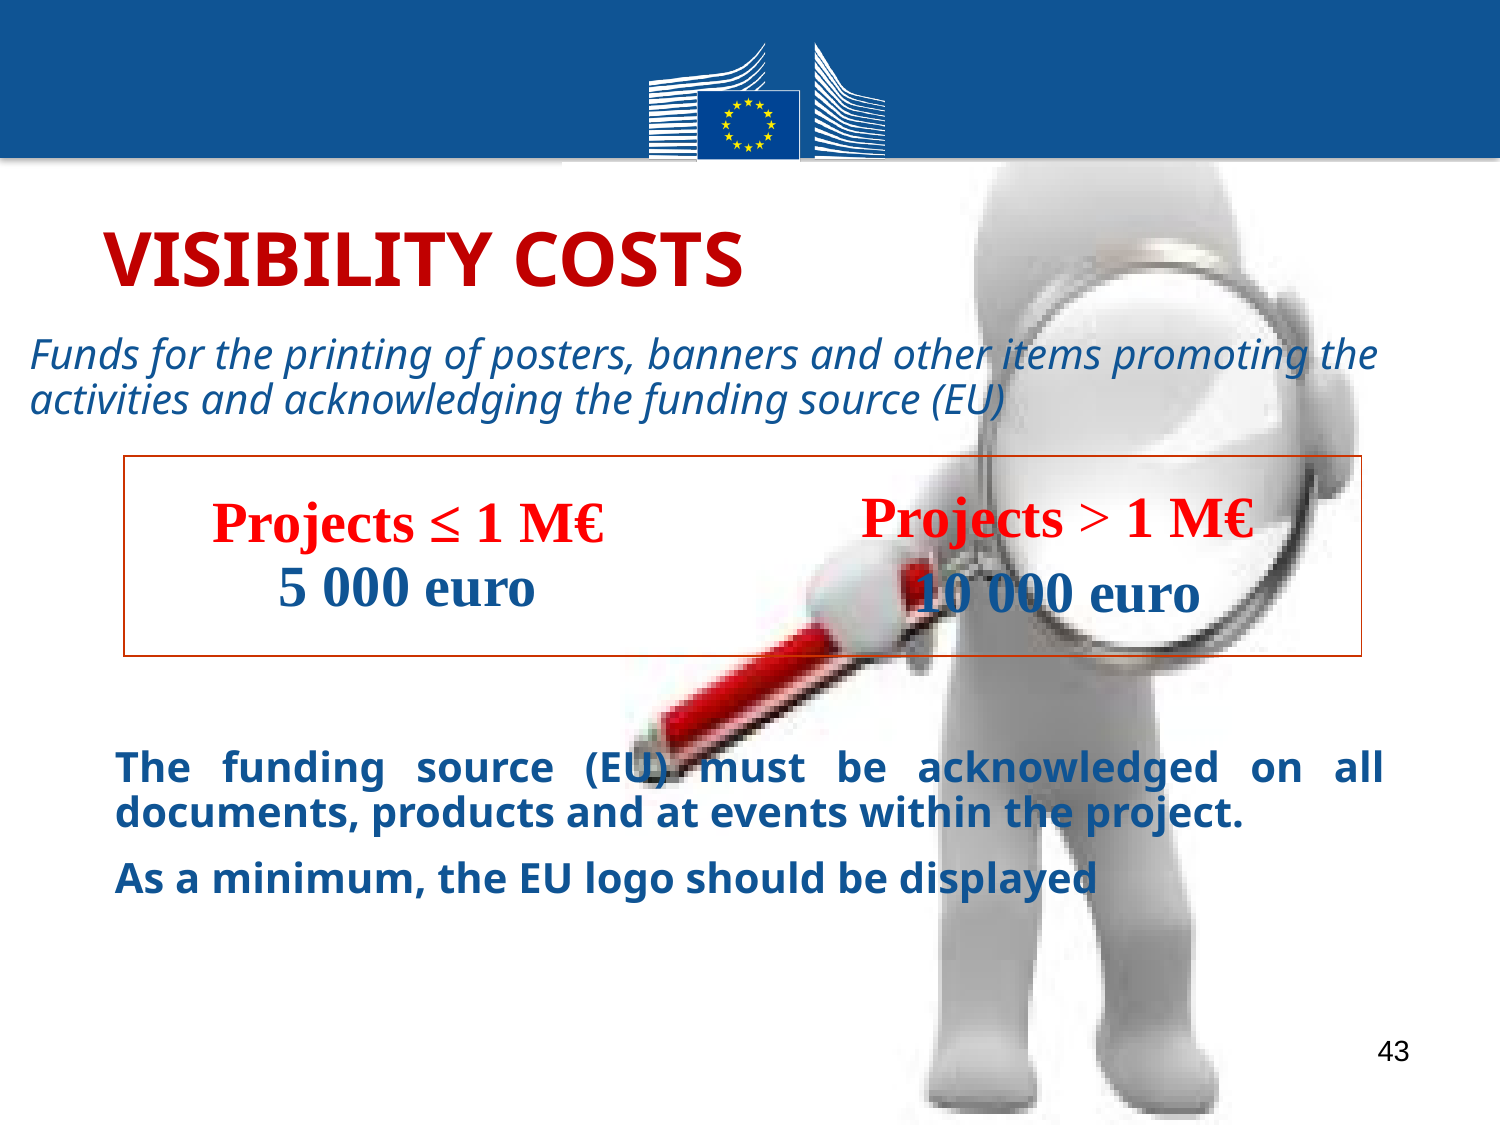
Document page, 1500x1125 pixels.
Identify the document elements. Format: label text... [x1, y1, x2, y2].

text_box The funding source (EU) must be acknowledged on all documents, products and at events within the project. As a minimum, the EU logo should be displayed [100, 739, 557, 911]
picture [562, 42, 1500, 1125]
text_box [123, 456, 557, 657]
list Funds for the printing of posters, banners and other items promoting the activities and acknowledging the funding source (EU) [29, 326, 557, 445]
title VISIBILITY COSTS [29, 184, 557, 326]
